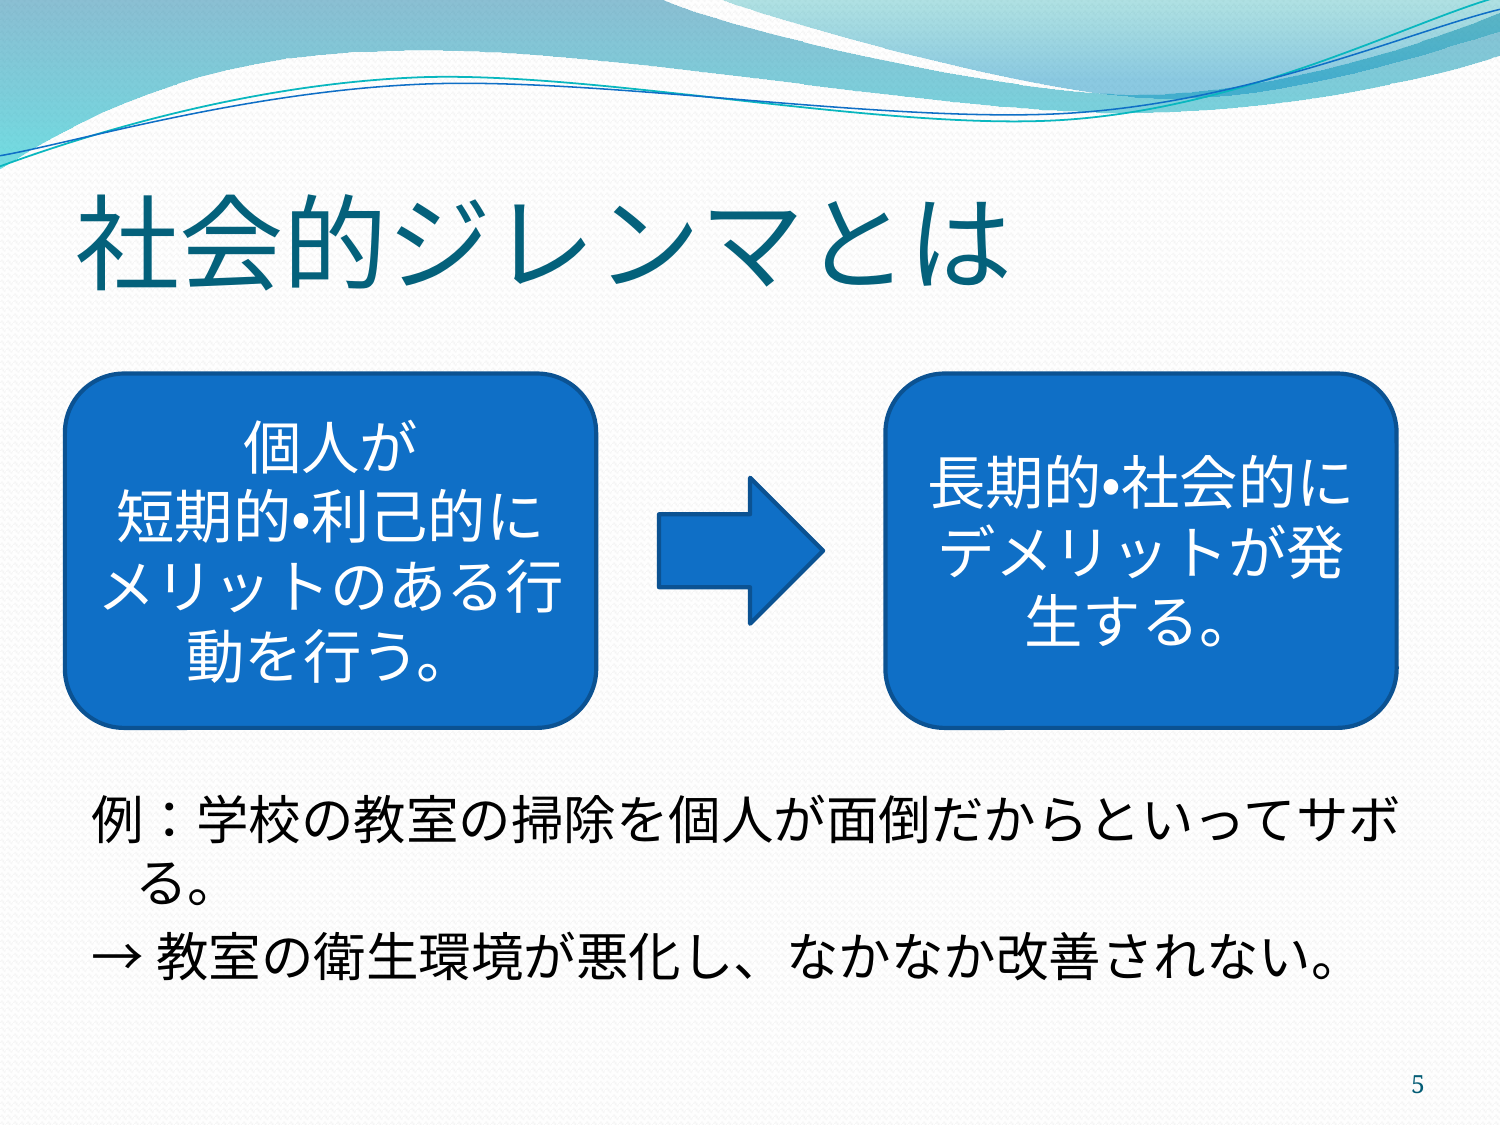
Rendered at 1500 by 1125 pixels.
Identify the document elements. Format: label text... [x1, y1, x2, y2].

slide_number 5 [1299, 1042, 1425, 1103]
text_box 長期的・社会的に デメリットが発生する。 [883, 371, 1399, 731]
text_box 個人が 短期的・利己的にメリットのある行動を行う。 [62, 371, 599, 731]
title 社会的ジレンマとは [75, 115, 1425, 303]
list 例：学校の教室の掃除を個人が面倒だからといってサボる。 →教室の衛生環境が悪化し、なかなか改善されない。 [76, 338, 1427, 998]
text_box [656, 475, 826, 626]
